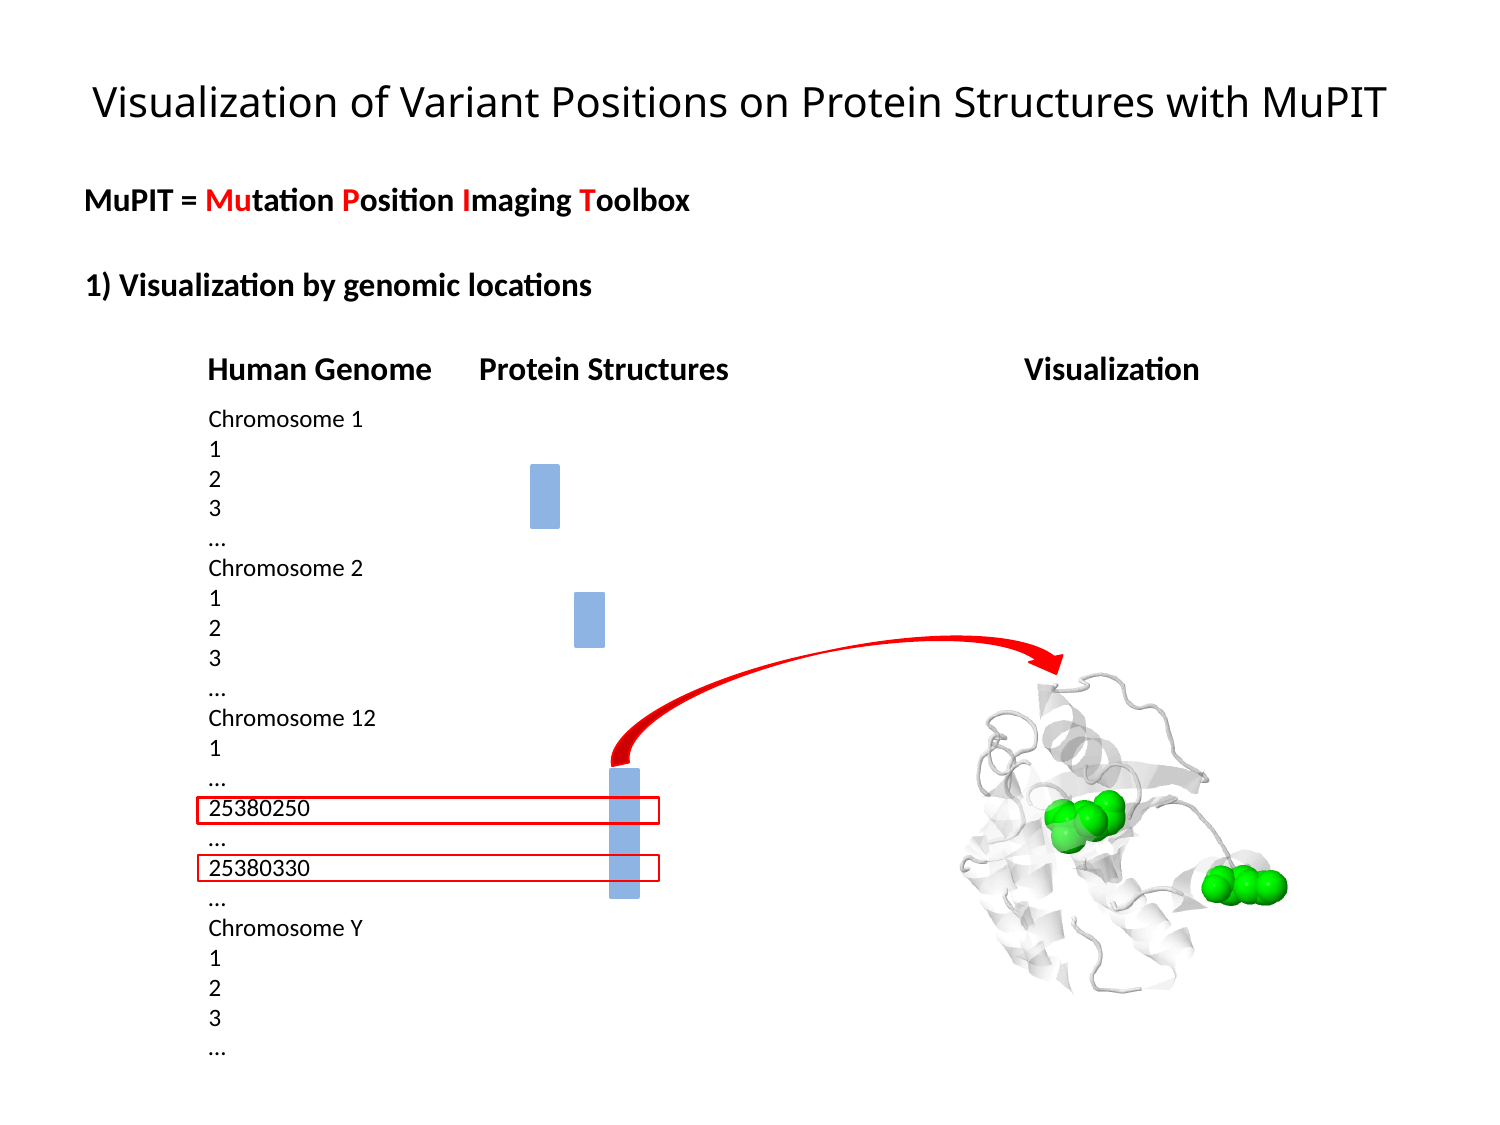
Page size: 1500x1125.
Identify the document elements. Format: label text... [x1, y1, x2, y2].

text_box [530, 464, 560, 529]
text_box Visualization of Variant Positions on Protein Structures with MuPIT [77, 68, 1403, 134]
text_box Visualization [1009, 339, 1215, 394]
text_box [574, 592, 605, 648]
text_box [609, 634, 1065, 769]
text_box [609, 826, 640, 853]
text_box Protein Structures [464, 339, 744, 394]
text_box 1) Visualization by genomic locations [70, 255, 609, 310]
text_box [609, 883, 640, 899]
text_box [195, 795, 661, 826]
text_box Human Genome [192, 339, 448, 394]
text_box [196, 853, 661, 883]
text_box MuPIT = Mutation Position Imaging Toolbox [70, 170, 704, 226]
text_box [609, 768, 640, 795]
text_box Chromosome 1 1 2 3 … Chromosome 2 1 2 3 … Chromosome 12 1 … 25380250 … 25380330 … Chromosome Y 1 2 3 … [193, 394, 392, 1069]
picture [942, 661, 1304, 1022]
